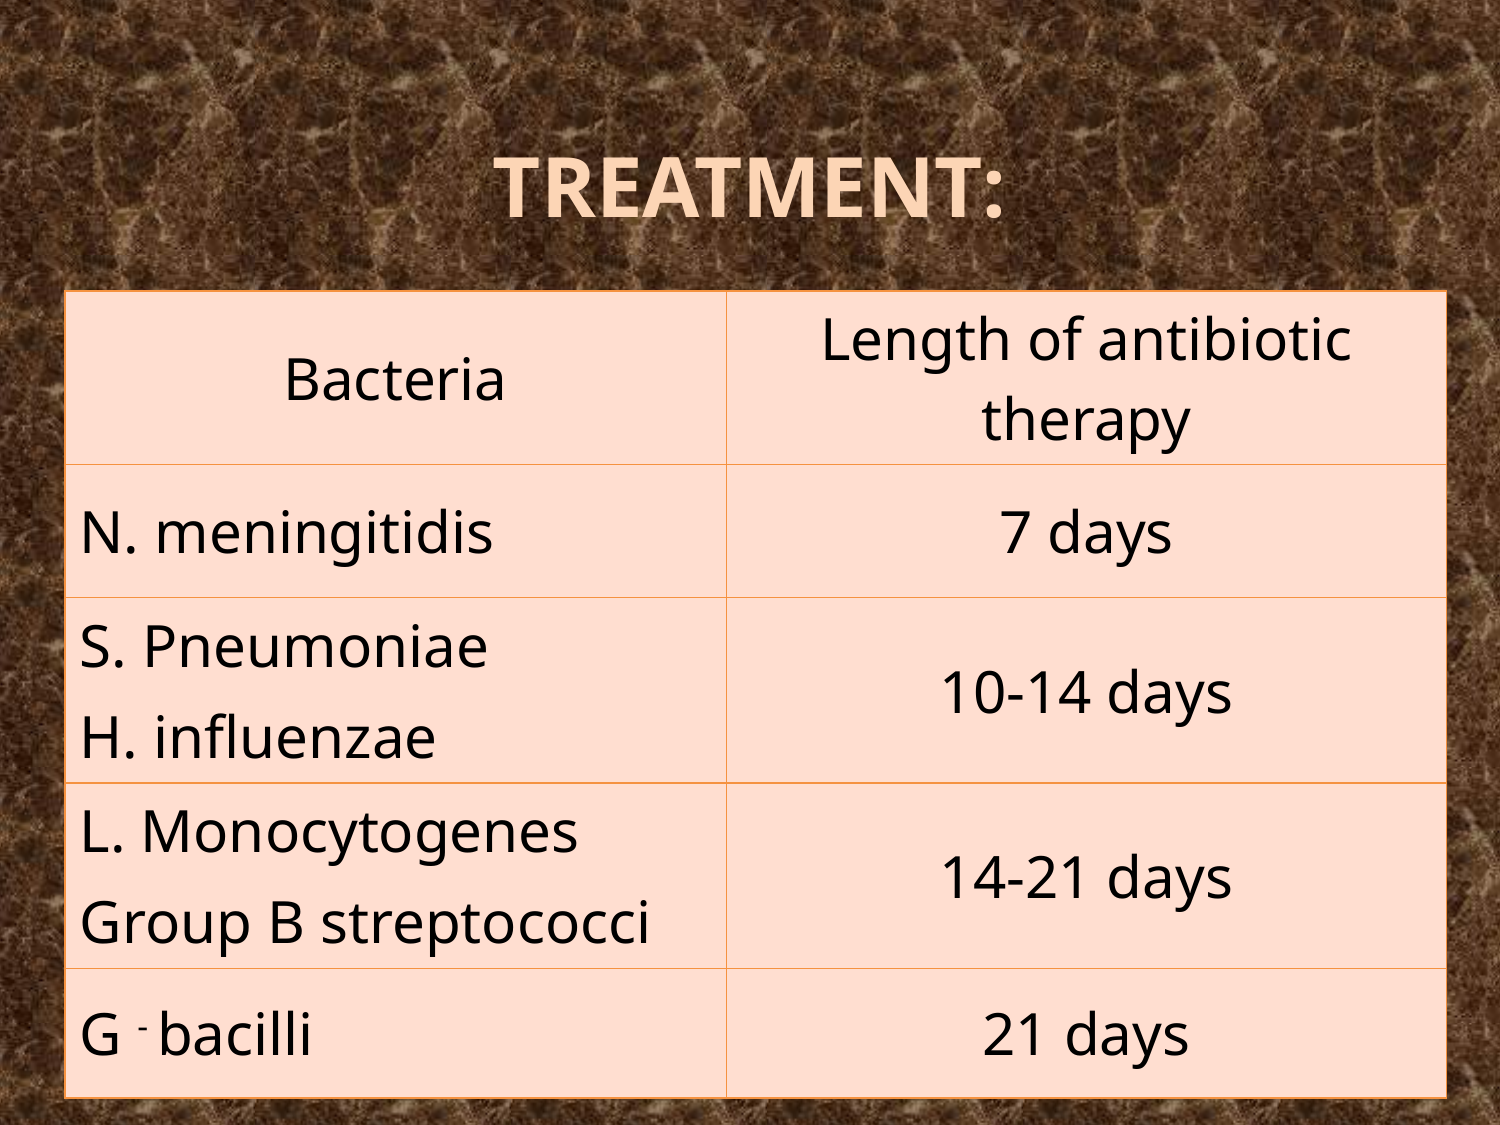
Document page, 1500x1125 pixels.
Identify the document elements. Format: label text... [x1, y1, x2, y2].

table_cell L. Monocytogenes Group B streptococci [66, 784, 726, 968]
table_header Bacteria [66, 292, 726, 464]
table_cell 14-21 days [727, 784, 1446, 968]
table_cell 21 days [727, 969, 1446, 1097]
table_cell N. meningitidis [66, 465, 726, 597]
text_box TREATMENT: [0, 0, 1500, 1125]
table_cell G - bacilli [66, 969, 726, 1097]
table_cell 10-14 days [727, 598, 1446, 782]
table_cell 7 days [727, 465, 1446, 597]
table_header Length of antibiotic therapy [727, 292, 1446, 464]
table_cell S. Pneumoniae H. influenzae [66, 598, 726, 782]
